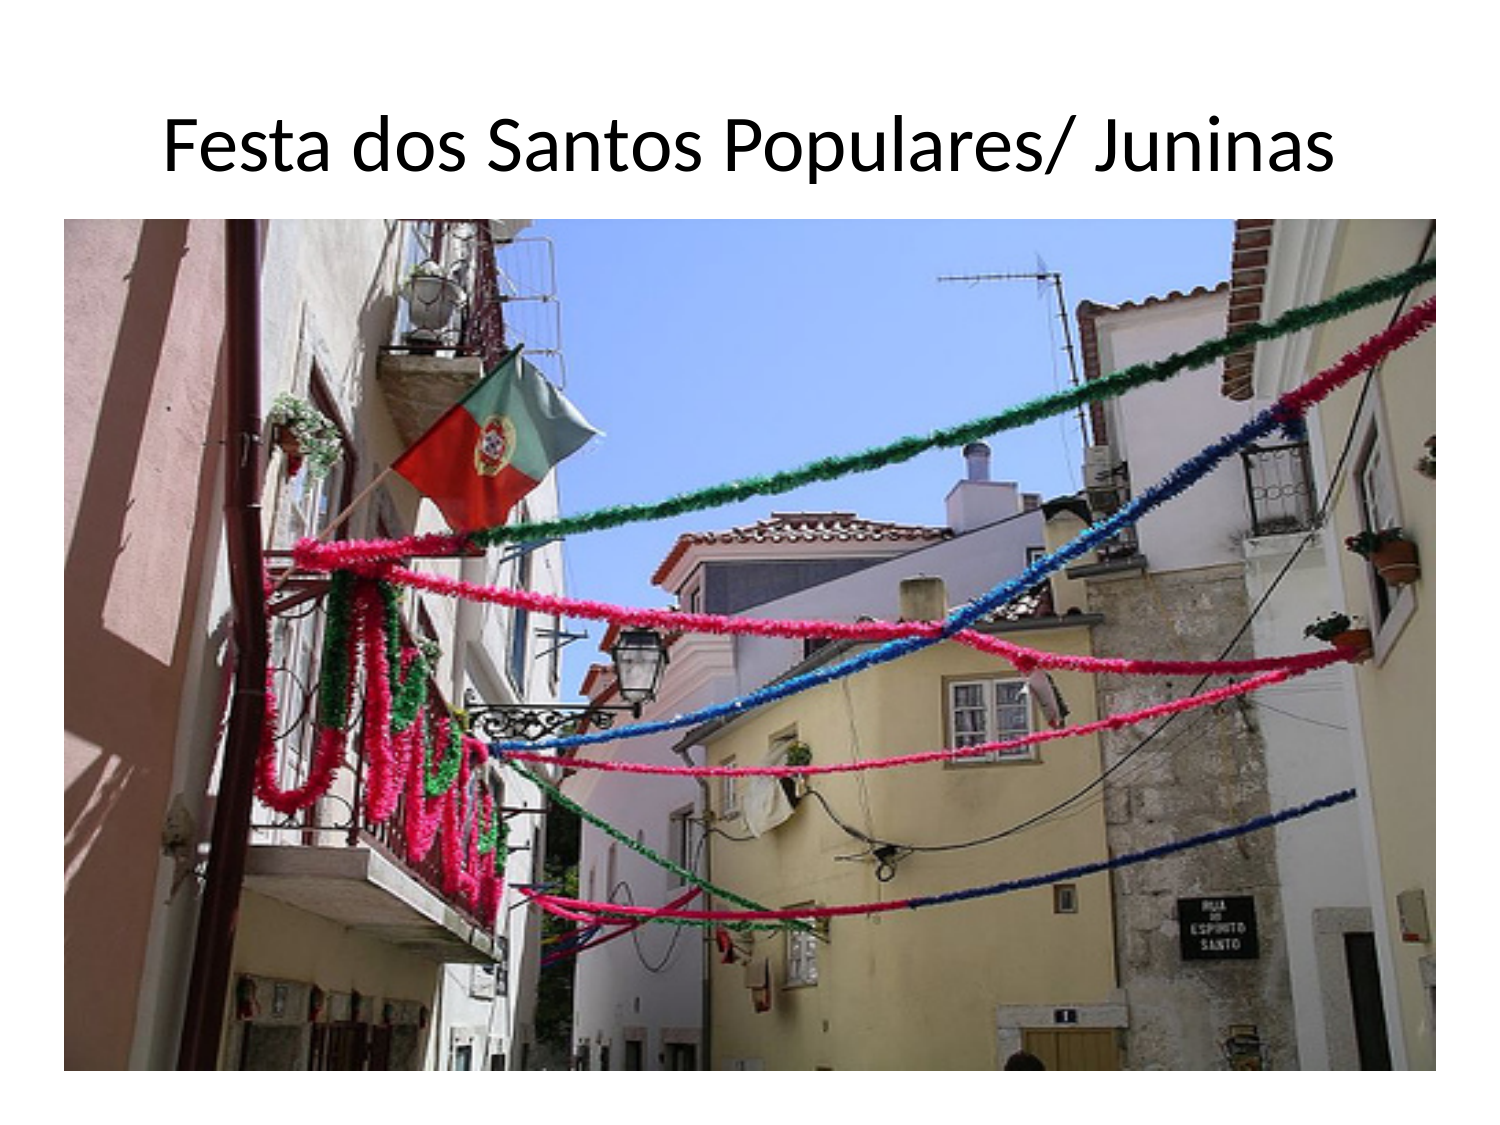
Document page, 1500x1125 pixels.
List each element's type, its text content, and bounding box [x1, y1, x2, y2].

title Festa dos Santos Populares/ Juninas [75, 45, 1425, 218]
picture [64, 219, 1436, 1071]
